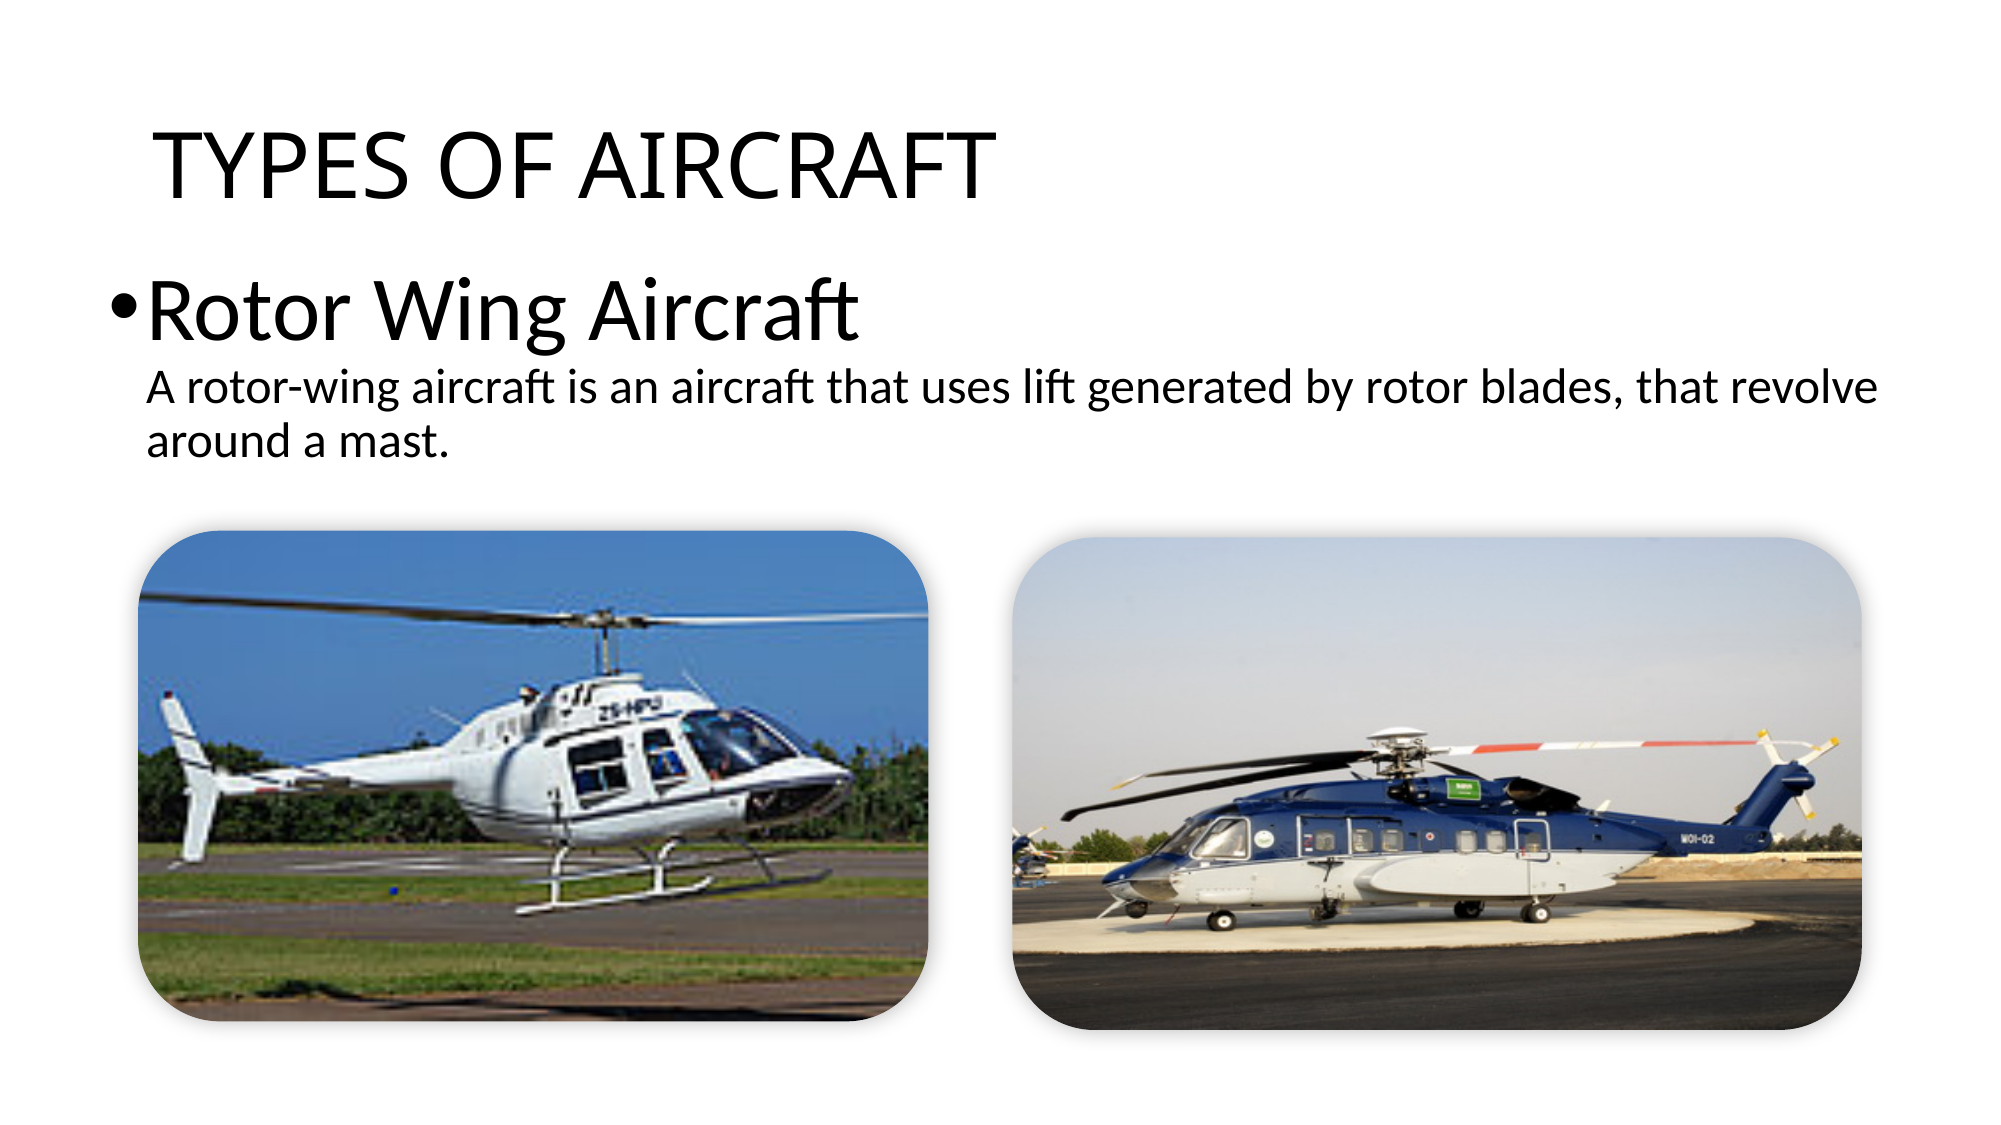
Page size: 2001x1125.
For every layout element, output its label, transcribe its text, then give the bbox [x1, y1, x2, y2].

list Rotor Wing Aircraft A rotor-wing aircraft is an aircraft that uses lift generated by rotor blades, that revolve around a mast. [93, 253, 1907, 484]
picture [1012, 537, 1862, 1030]
title TYPES OF AIRCRAFT [137, 59, 1863, 253]
picture [138, 530, 929, 1022]
